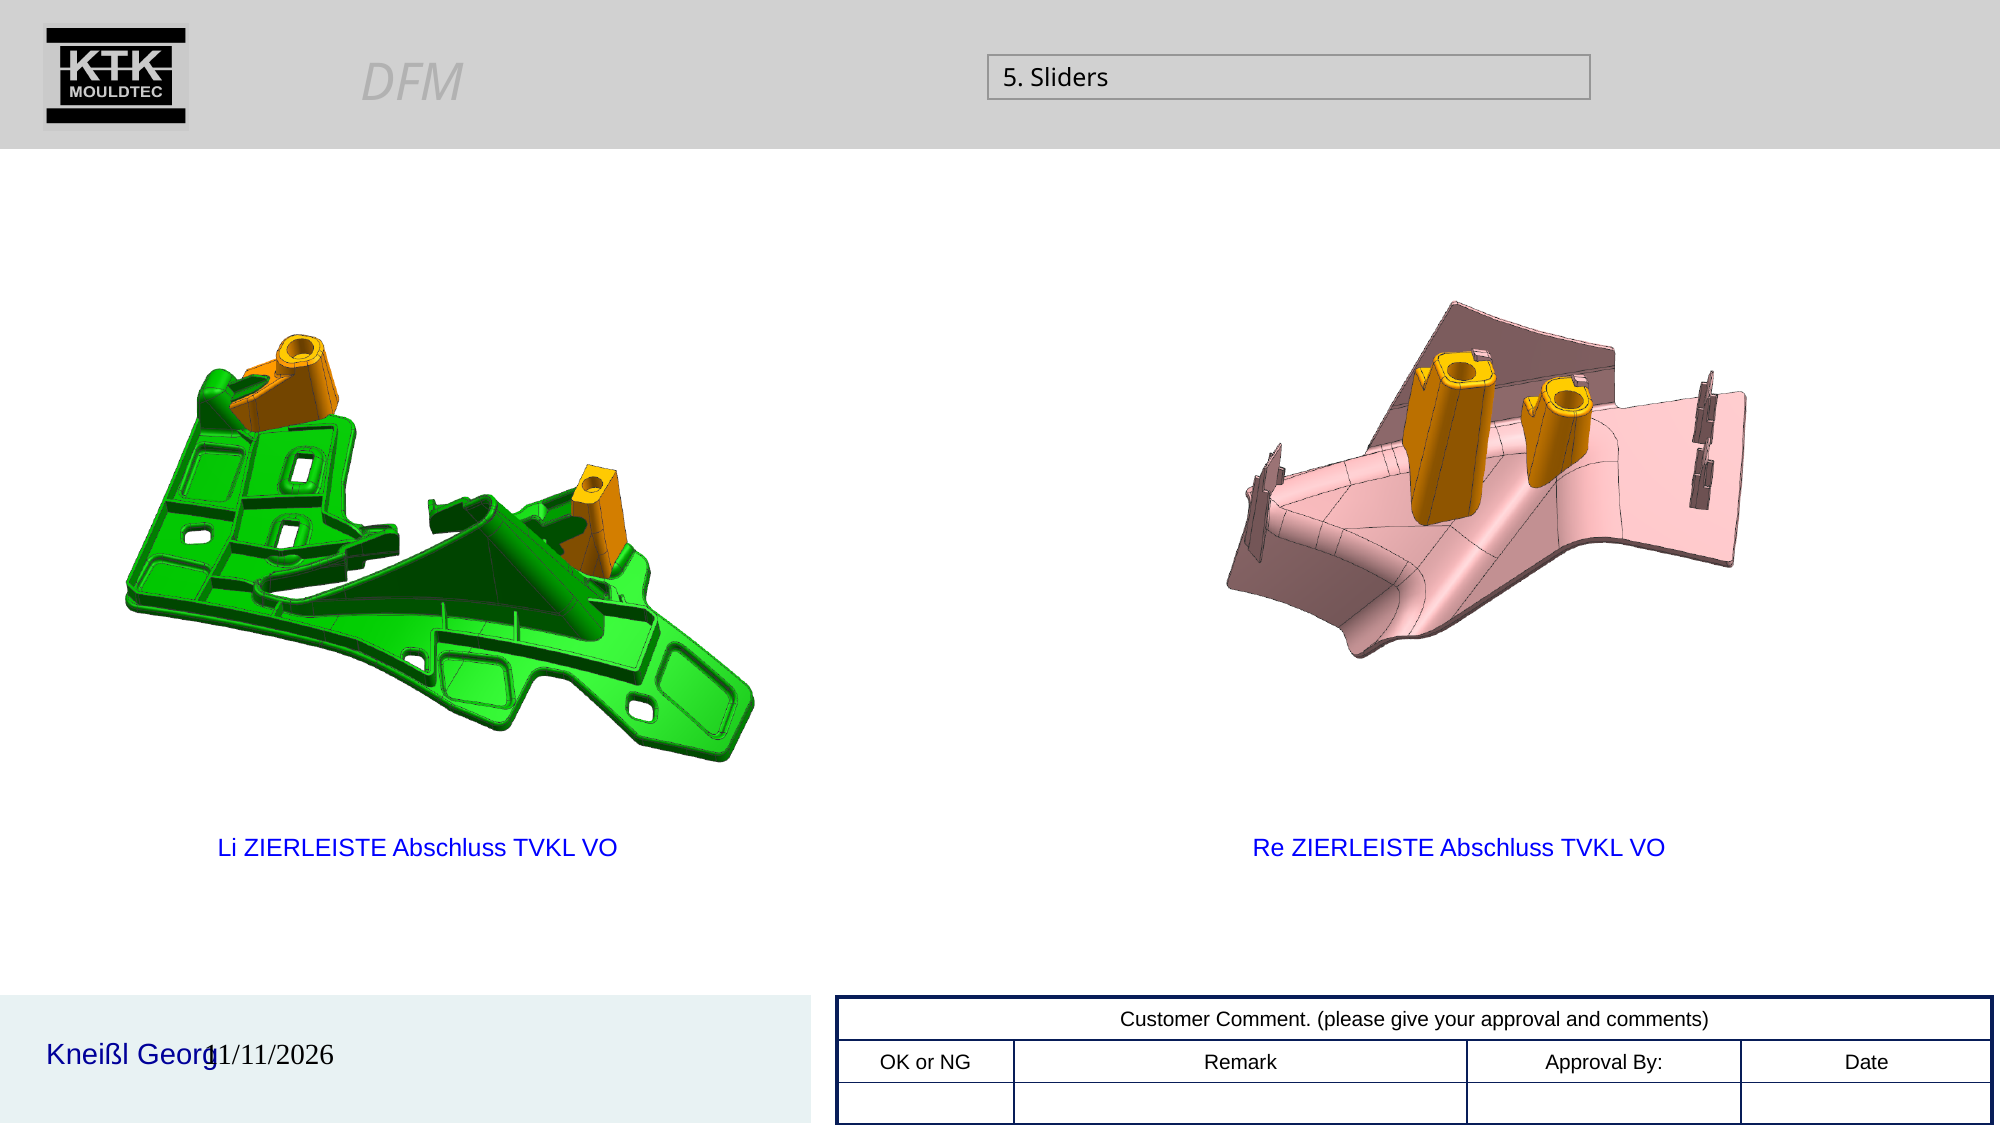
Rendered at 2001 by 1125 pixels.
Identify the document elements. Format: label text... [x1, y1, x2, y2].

text_box 5. Sliders [988, 54, 1591, 100]
slide_number [188, 1027, 433, 1106]
picture [113, 328, 764, 797]
picture [1188, 278, 1778, 681]
text_box Re ZIERLEISTE Abschluss TVKL VO [1237, 824, 1682, 869]
text_box Li ZIERLEISTE Abschluss TVKL VO [202, 824, 634, 869]
